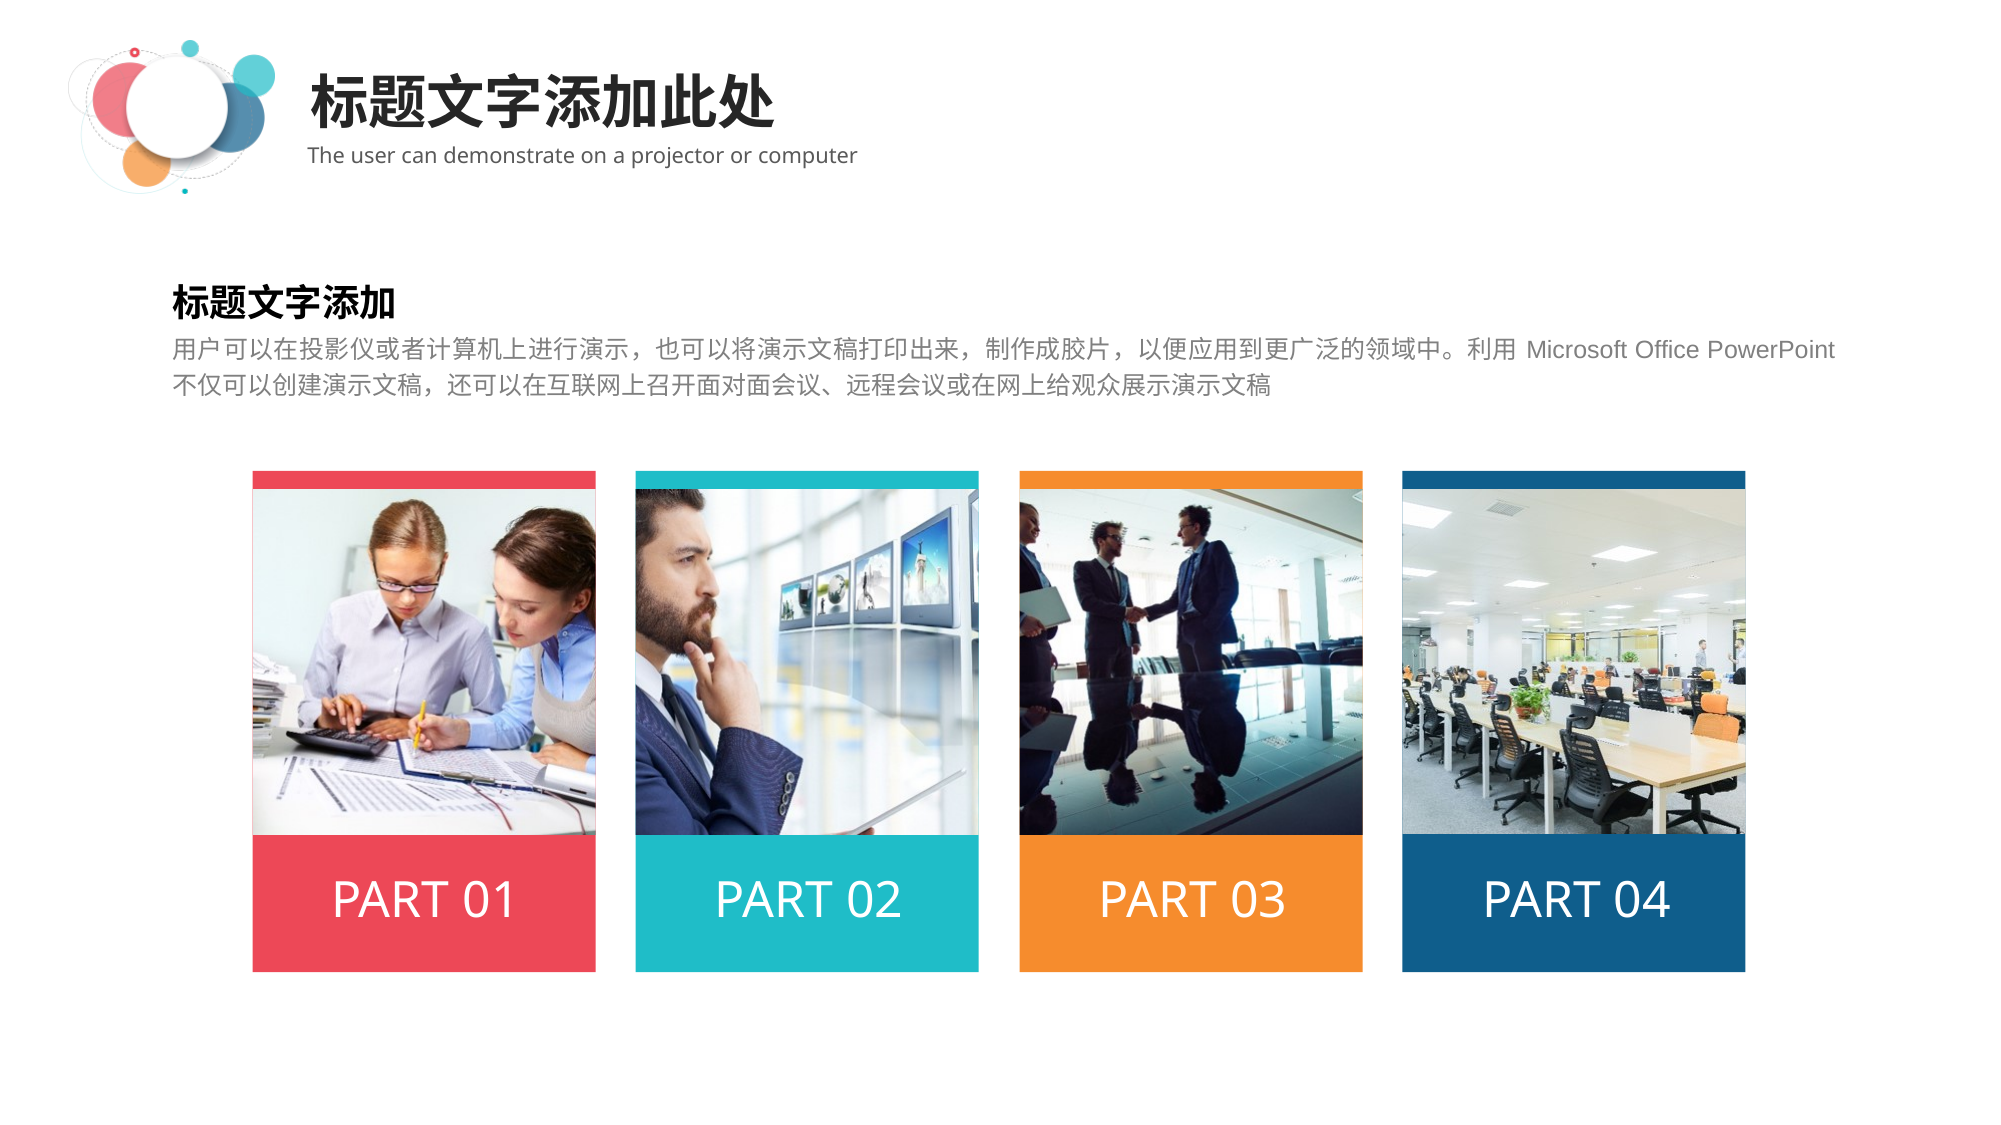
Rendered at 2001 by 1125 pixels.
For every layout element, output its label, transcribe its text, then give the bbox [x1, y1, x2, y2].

picture [1402, 489, 1746, 834]
text_box PART 03 [1043, 860, 1343, 936]
picture [635, 489, 979, 835]
picture [68, 40, 275, 194]
text_box [1018, 470, 1364, 973]
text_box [292, 58, 911, 176]
text_box PART 01 [275, 860, 575, 936]
text_box [635, 470, 980, 973]
text_box [1401, 470, 1747, 973]
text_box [157, 262, 1857, 409]
text_box PART 02 [659, 860, 959, 936]
text_box [252, 470, 597, 973]
picture [252, 489, 596, 835]
picture [1019, 489, 1363, 835]
text_box PART 04 [1427, 860, 1727, 936]
